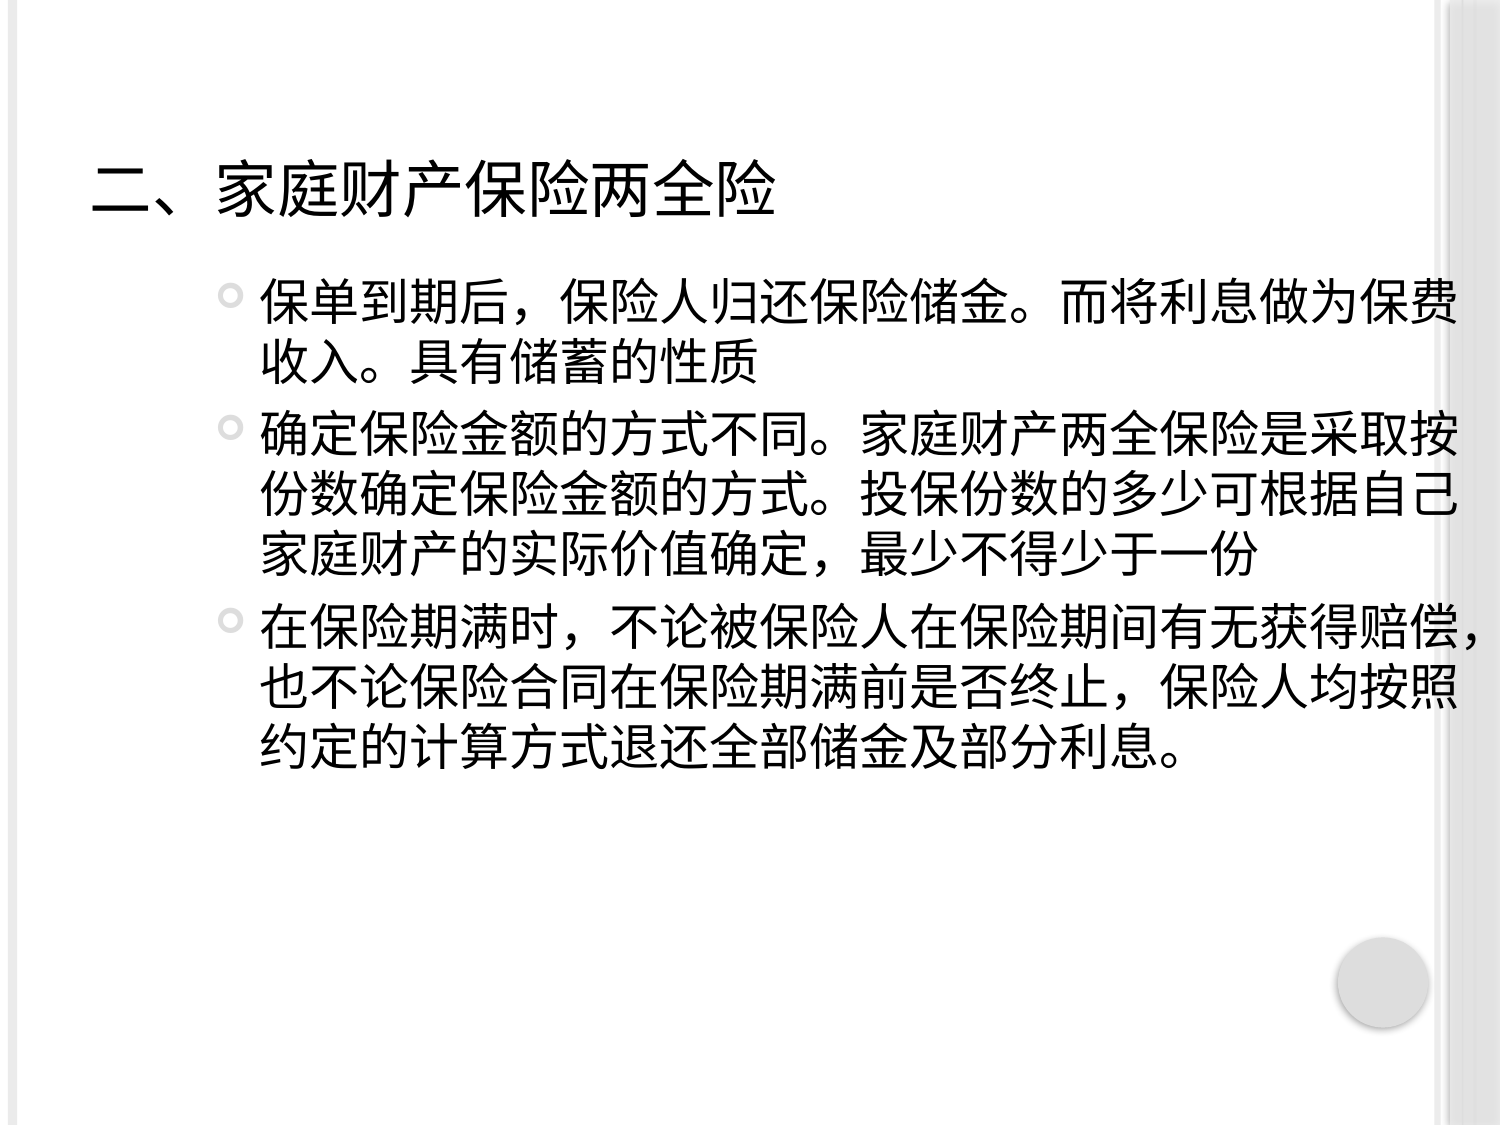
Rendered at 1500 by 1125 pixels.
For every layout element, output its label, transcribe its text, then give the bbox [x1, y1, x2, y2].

title 二、家庭财产保险两全险 [75, 45, 1300, 233]
list 保单到期后，保险人归还保险储金。而将利息做为保费收入。具有储蓄的性质 确定保险金额的方式不同。家庭财产两全保险是采取按份数确定保险金额的方式。投保份数的多少可根据自己家庭财产的实际价值确定，最少不得少于一份 在保险期满时，不论被保险人在保险期间有无获得赔偿，也不论保险合同在保险期满前是否终止，保险人均按照约定的计算方式退还全部储金及部分利息。 [199, 262, 1476, 1013]
